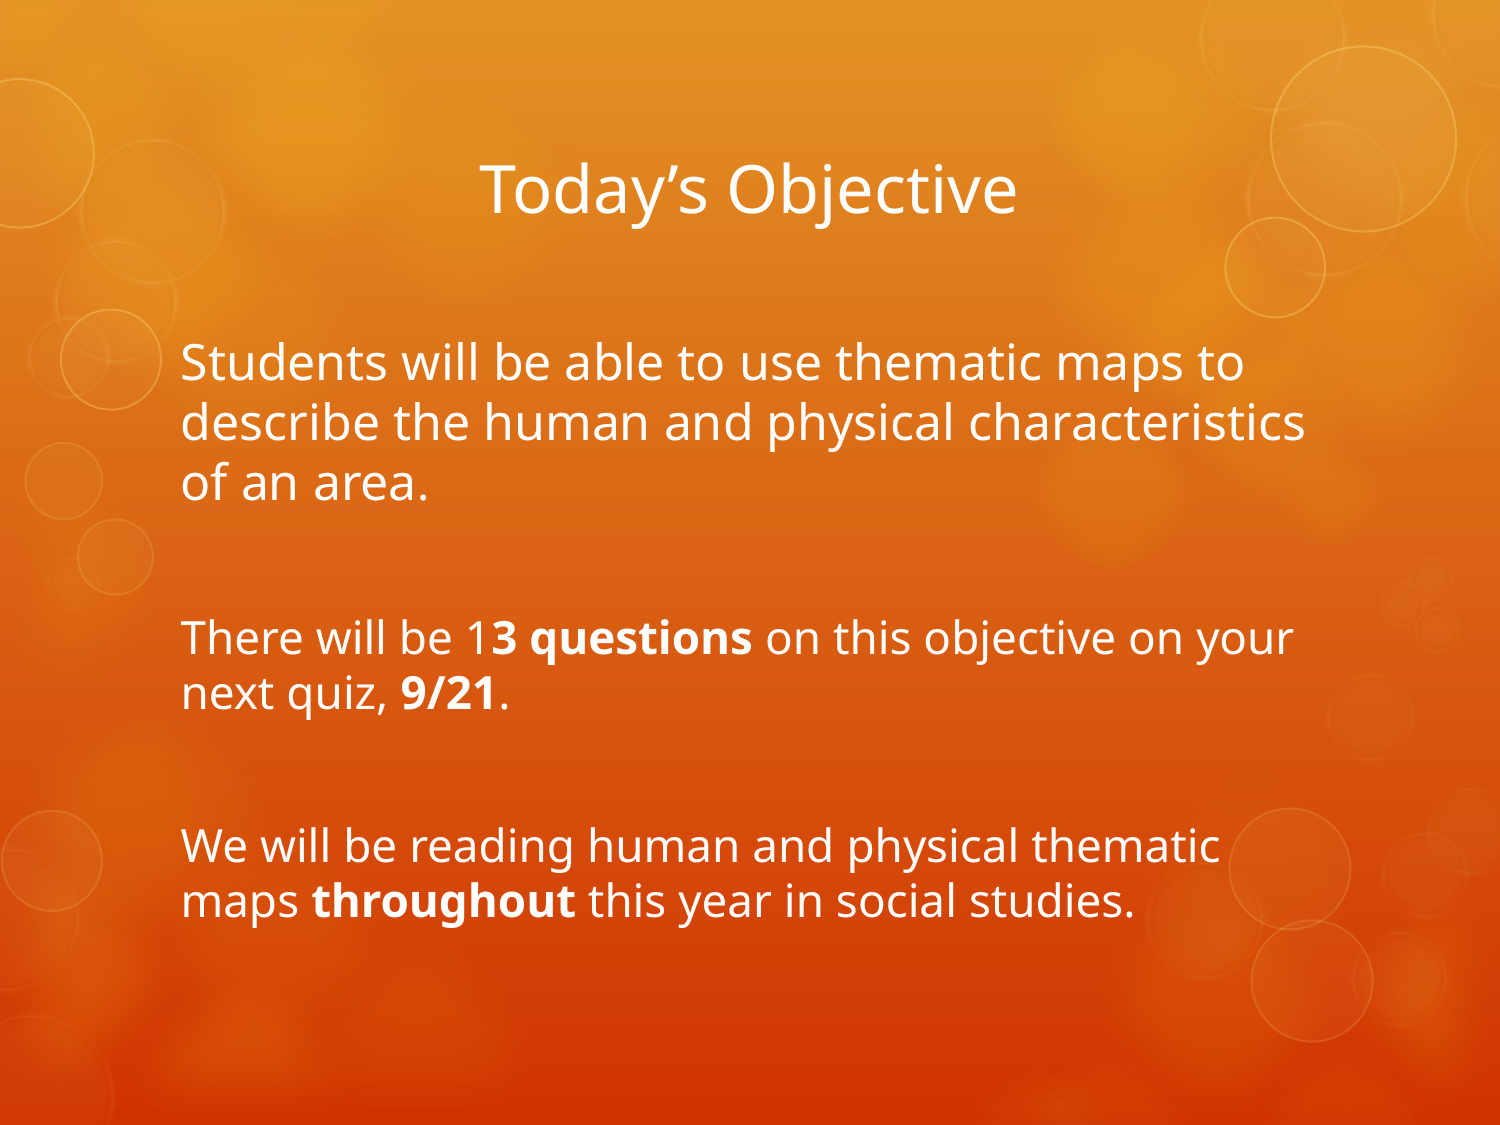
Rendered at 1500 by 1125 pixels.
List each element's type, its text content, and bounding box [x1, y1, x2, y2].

list Students will be able to use thematic maps to describe the human and physical characteristics of an area. There will be 13 questions on this objective on your next quiz, 9/21. We will be reading human and physical thematic maps throughout this year in social studies. [165, 296, 1335, 962]
title Today’s Objective [165, 110, 1335, 263]
